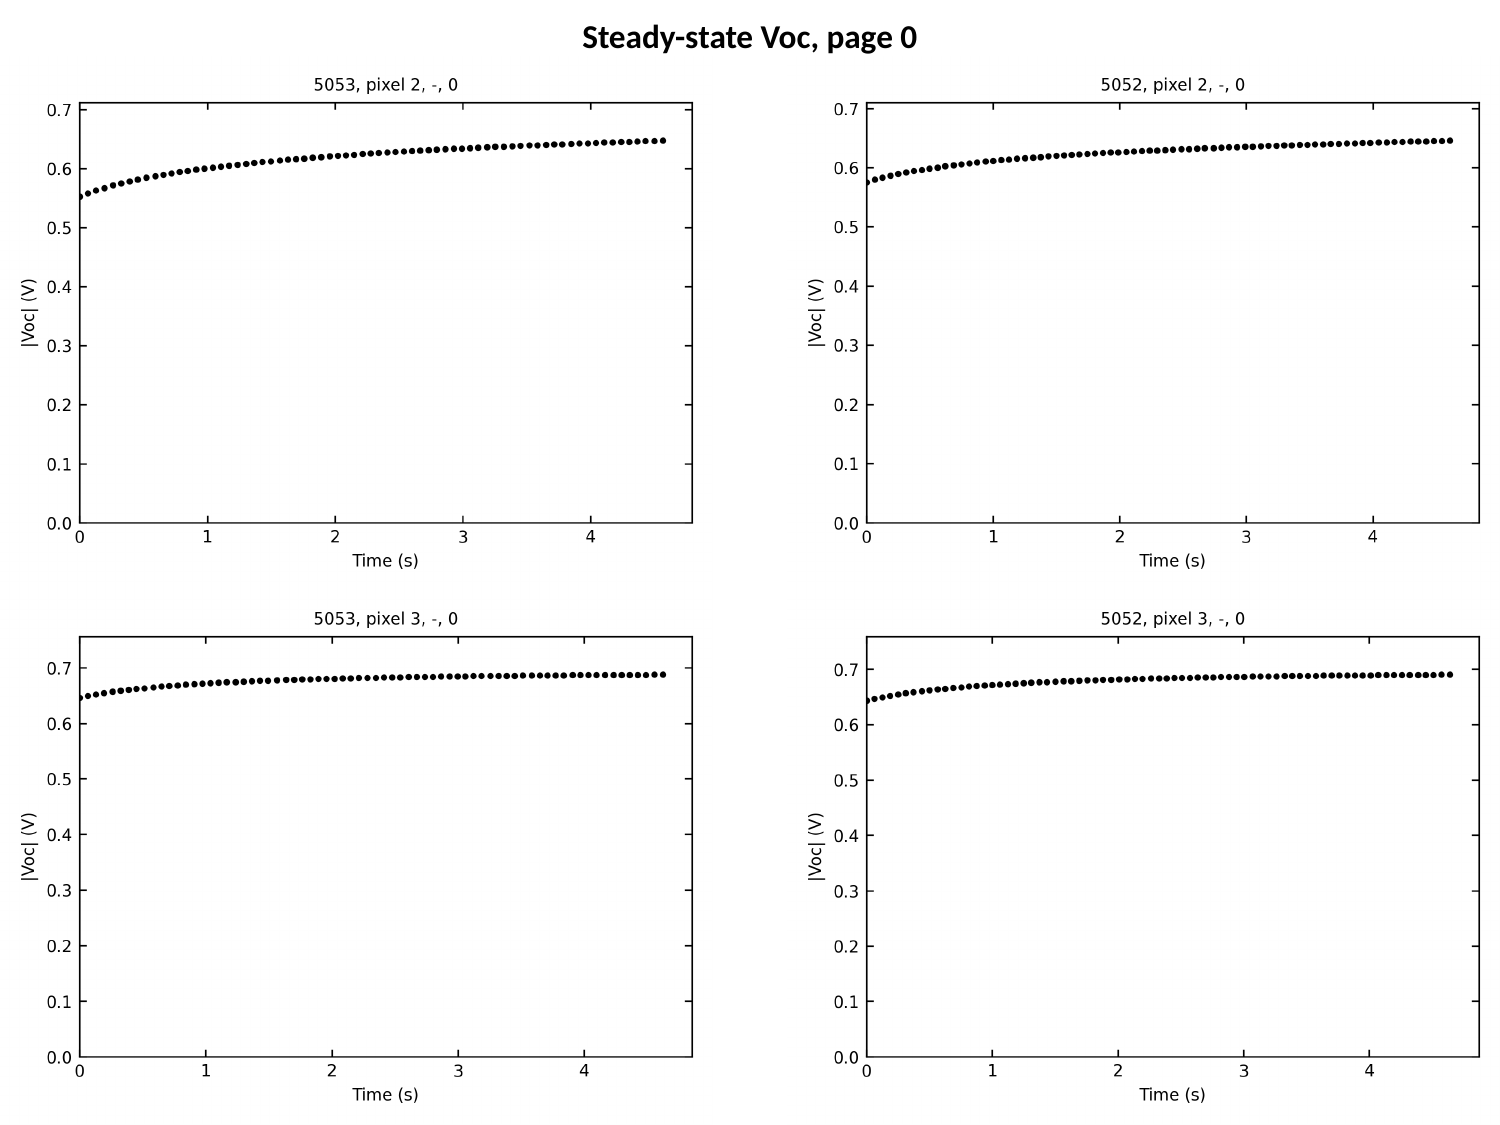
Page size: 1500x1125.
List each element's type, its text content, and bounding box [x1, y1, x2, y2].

picture [0, 56, 713, 1125]
picture [787, 56, 1500, 1125]
title Steady-state Voc, page 0 [0, 0, 1500, 75]
